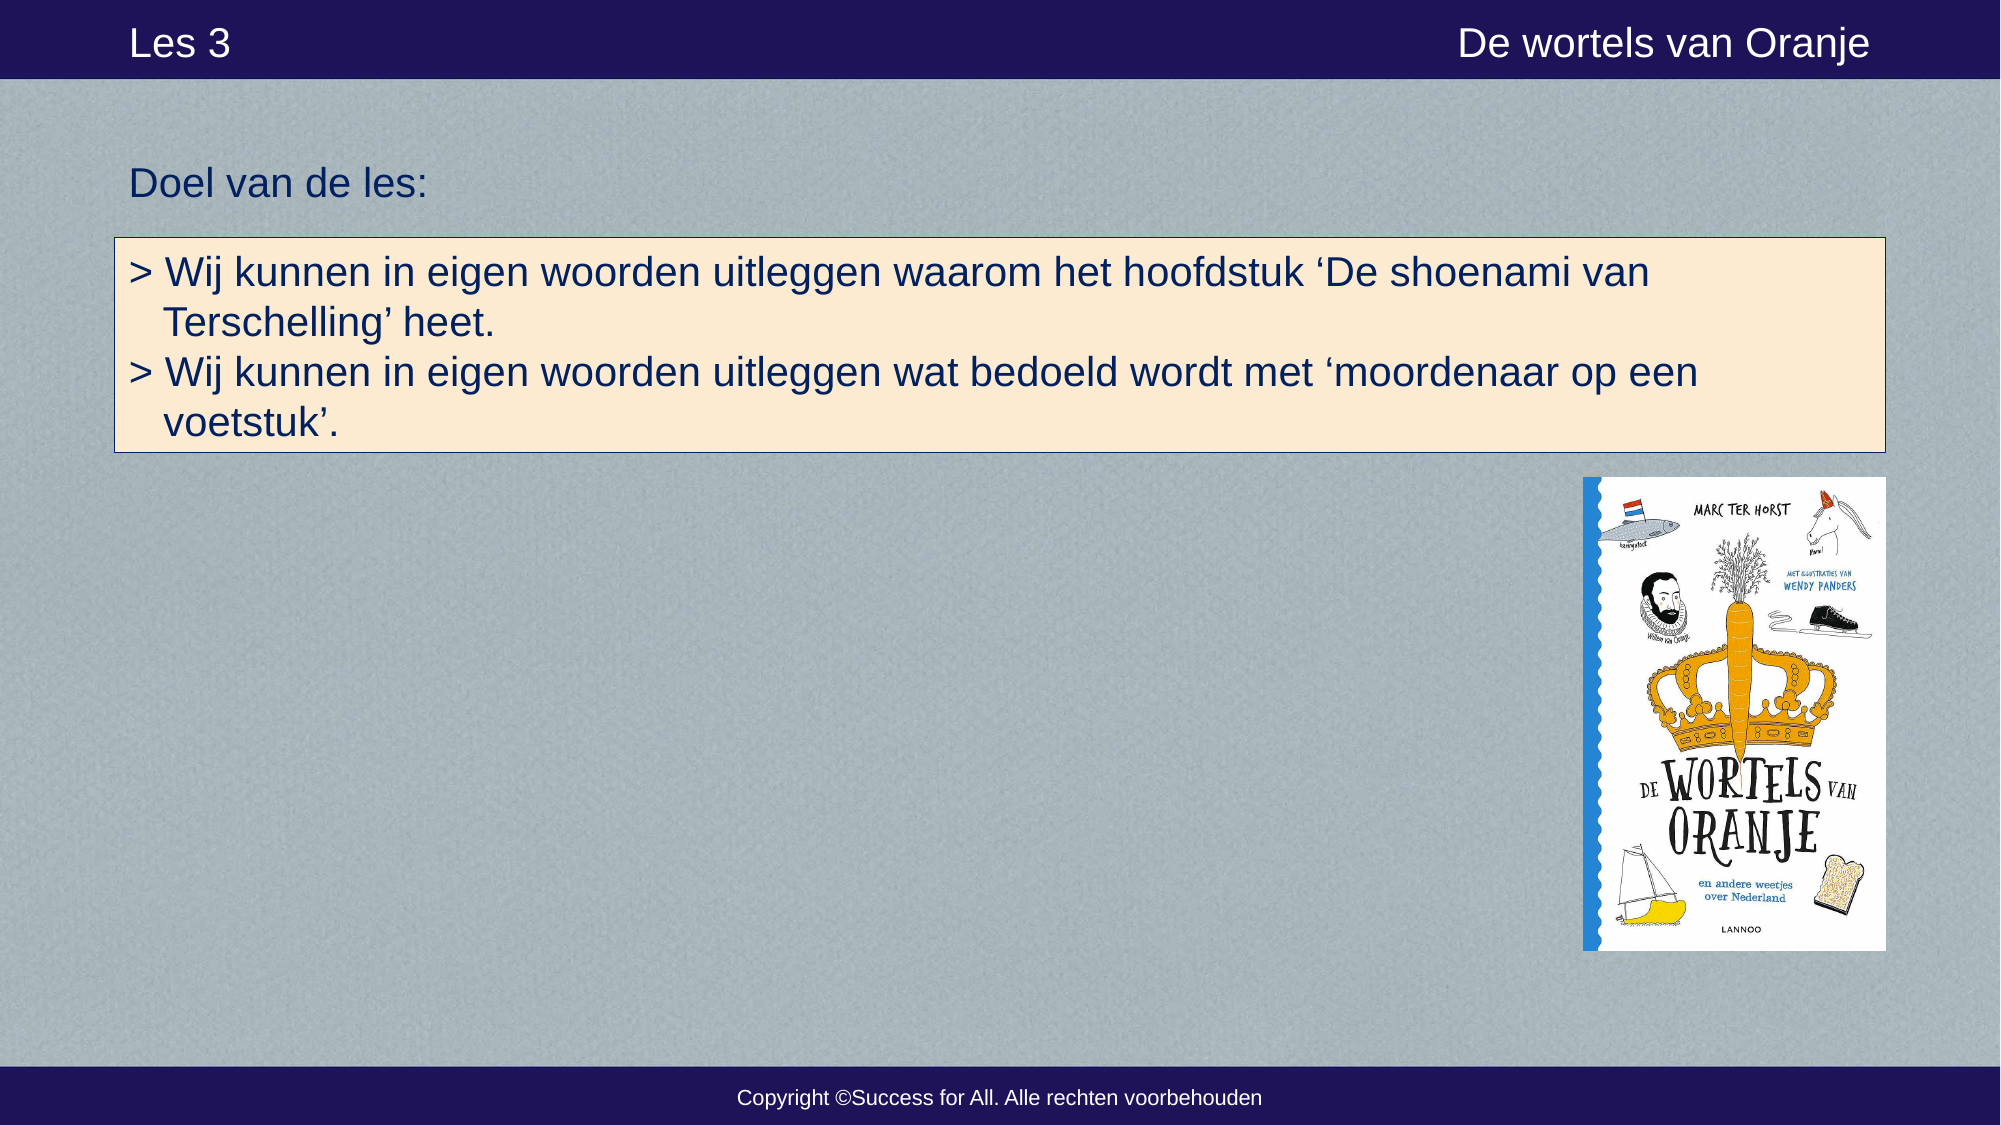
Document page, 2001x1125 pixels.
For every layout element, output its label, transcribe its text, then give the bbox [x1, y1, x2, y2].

text_box De wortels van Oranje [999, 8, 1886, 73]
text_box > Wij kunnen in eigen woorden uitleggen waarom het hoofdstuk ‘De shoenami van Terschelling’ heet. > Wij kunnen in eigen woorden uitleggen wat bedoeld wordt met ‘moordenaar op een voetstuk’. [114, 237, 1886, 453]
text_box Les 3 [114, 8, 354, 73]
picture [0, 0, 2001, 1125]
text_box Doel van de les: [113, 148, 1635, 214]
text_box Copyright ©Success for All. Alle rechten voorbehouden [0, 1076, 2000, 1125]
